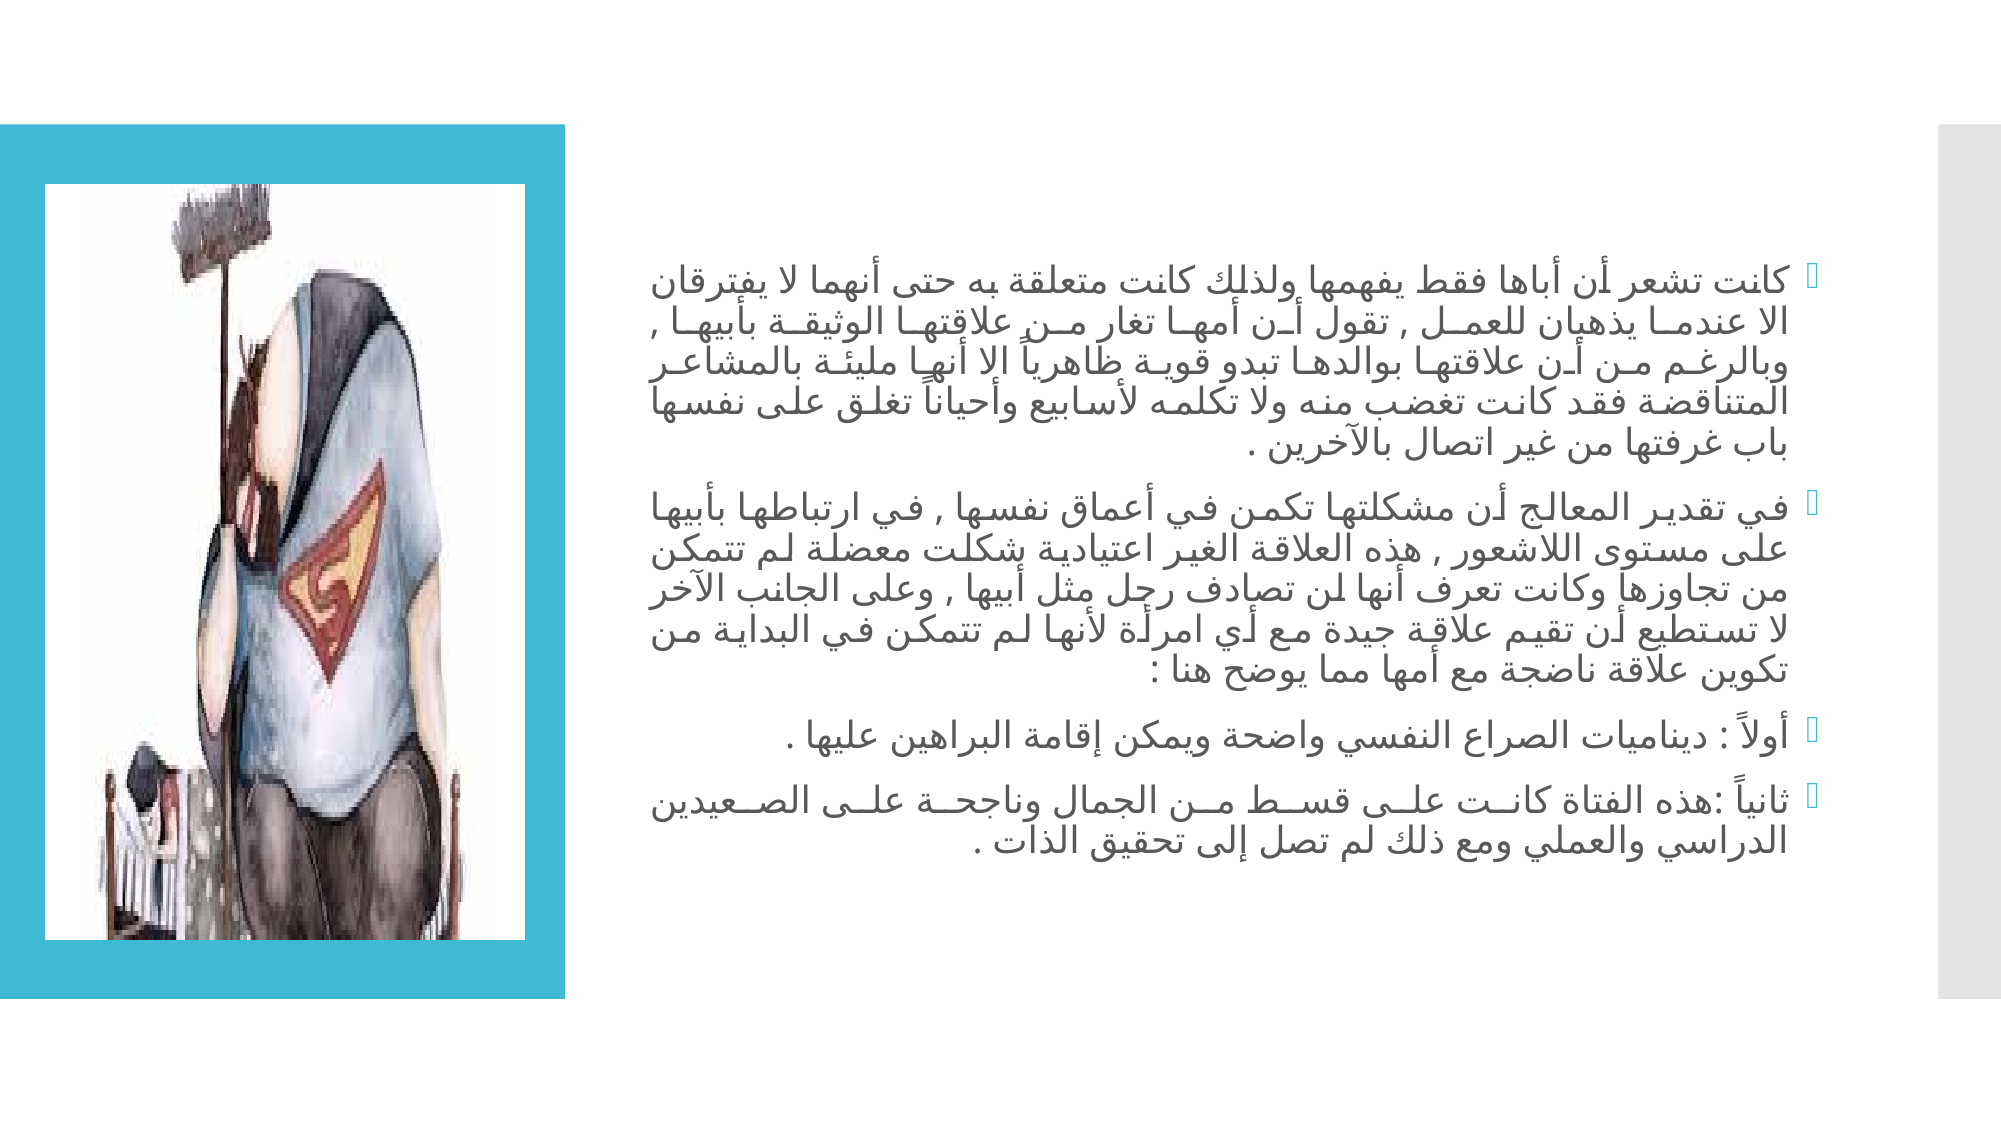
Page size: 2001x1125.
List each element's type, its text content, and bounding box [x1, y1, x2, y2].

list كانت تشعر أن أباها فقط يفهمها ولذلك كانت متعلقة به حتى أنهما لا يفترقان الا عندما يذهبان للعمل , تقول أن أمها تغار من علاقتها الوثيقة بأبيها , وبالرغم من أن علاقتها بوالدها تبدو قوية ظاهرياً الا أنها مليئة بالمشاعر المتناقضة فقد كانت تغضب منه ولا تكلمه لأسابيع وأحياناً تغلق على نفسها باب غرفتها من غير اتصال بالآخرين . في تقدير المعالج أن مشكلتها تكمن في أعماق نفسها , في ارتباطها بأبيها على مستوى اللاشعور , هذه العلاقة الغير اعتيادية شكلت معضلة لم تتمكن من تجاوزها وكانت تعرف أنها لن تصادف رجل مثل أبيها , وعلى الجانب الآخر لا تستطيع أن تقيم علاقة جيدة مع أي امرأة لأنها لم تتمكن في البداية من تكوين علاقة ناضجة مع أمها مما يوضح هنا : أولاً : ديناميات الصراع النفسي واضحة ويمكن إقامة البراهين عليها . ثانياً :هذه الفتاة كانت على قسط من الجمال وناجحة على الصعيدين الدراسي والعملي ومع ذلك لم تصل إلى تحقيق الذات . [634, 141, 1835, 982]
picture [45, 184, 526, 940]
